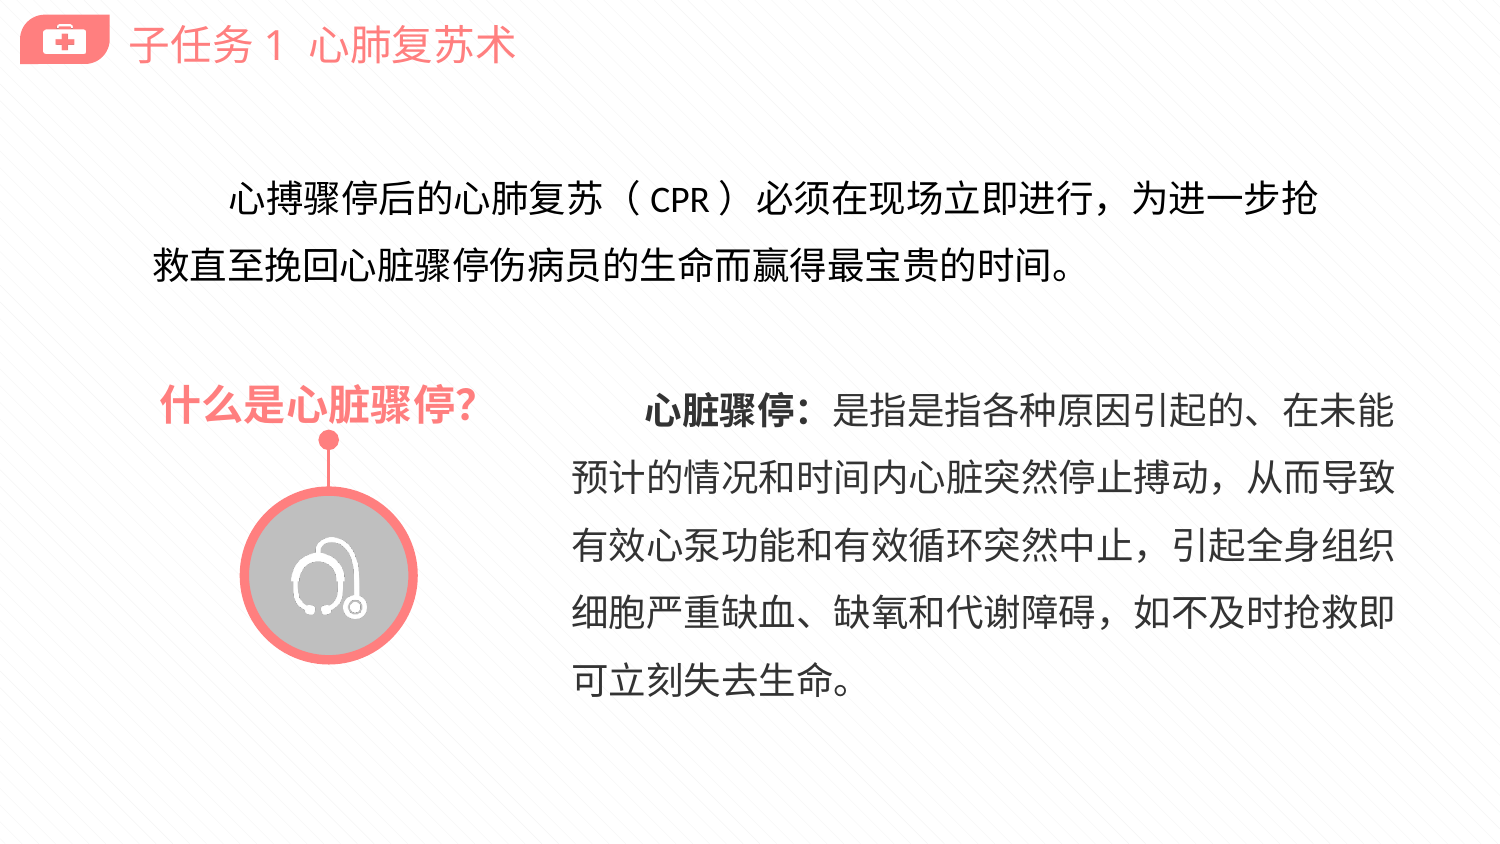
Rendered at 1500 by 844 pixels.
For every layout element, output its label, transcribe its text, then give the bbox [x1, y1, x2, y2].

text_box 心搏骤停后的心肺复苏（CPR）必须在现场立即进行，为进一步抢救直至挽回心脏骤停伤病员的生命而赢得最宝贵的时间。 [137, 145, 1361, 295]
text_box 心脏骤停：是指是指各种原因引起的、在未能预计的情况和时间内心脏突然停止搏动，从而导致有效心泵功能和有效循环突然中止，引起全身组织细胞严重缺血、缺氧和代谢障碍，如不及时抢救即可立刻失去生命。 [556, 356, 1415, 709]
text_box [143, 370, 515, 660]
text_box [19, 11, 863, 78]
